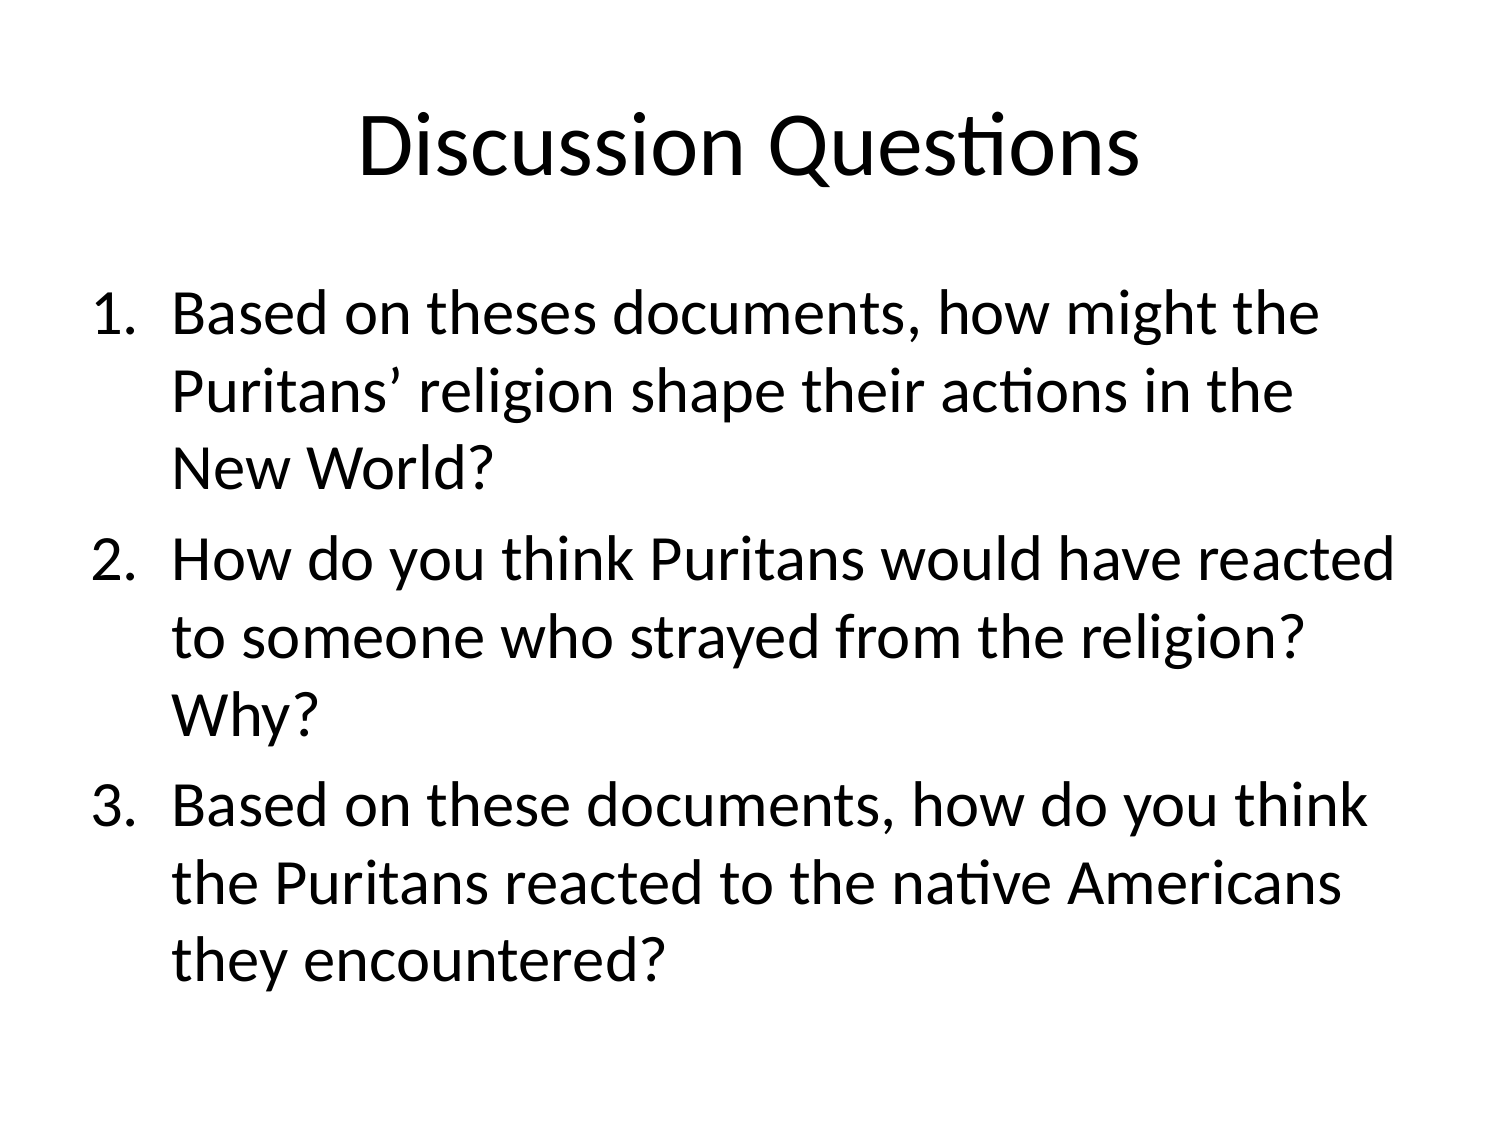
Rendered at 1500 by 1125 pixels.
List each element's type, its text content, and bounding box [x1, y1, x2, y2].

title Discussion Questions [75, 45, 1425, 233]
list Based on theses documents, how might the Puritans’ religion shape their actions in the New World? How do you think Puritans would have reacted to someone who strayed from the religion? Why? Based on these documents, how do you think the Puritans reacted to the native Americans they encountered? [75, 262, 1425, 1005]
